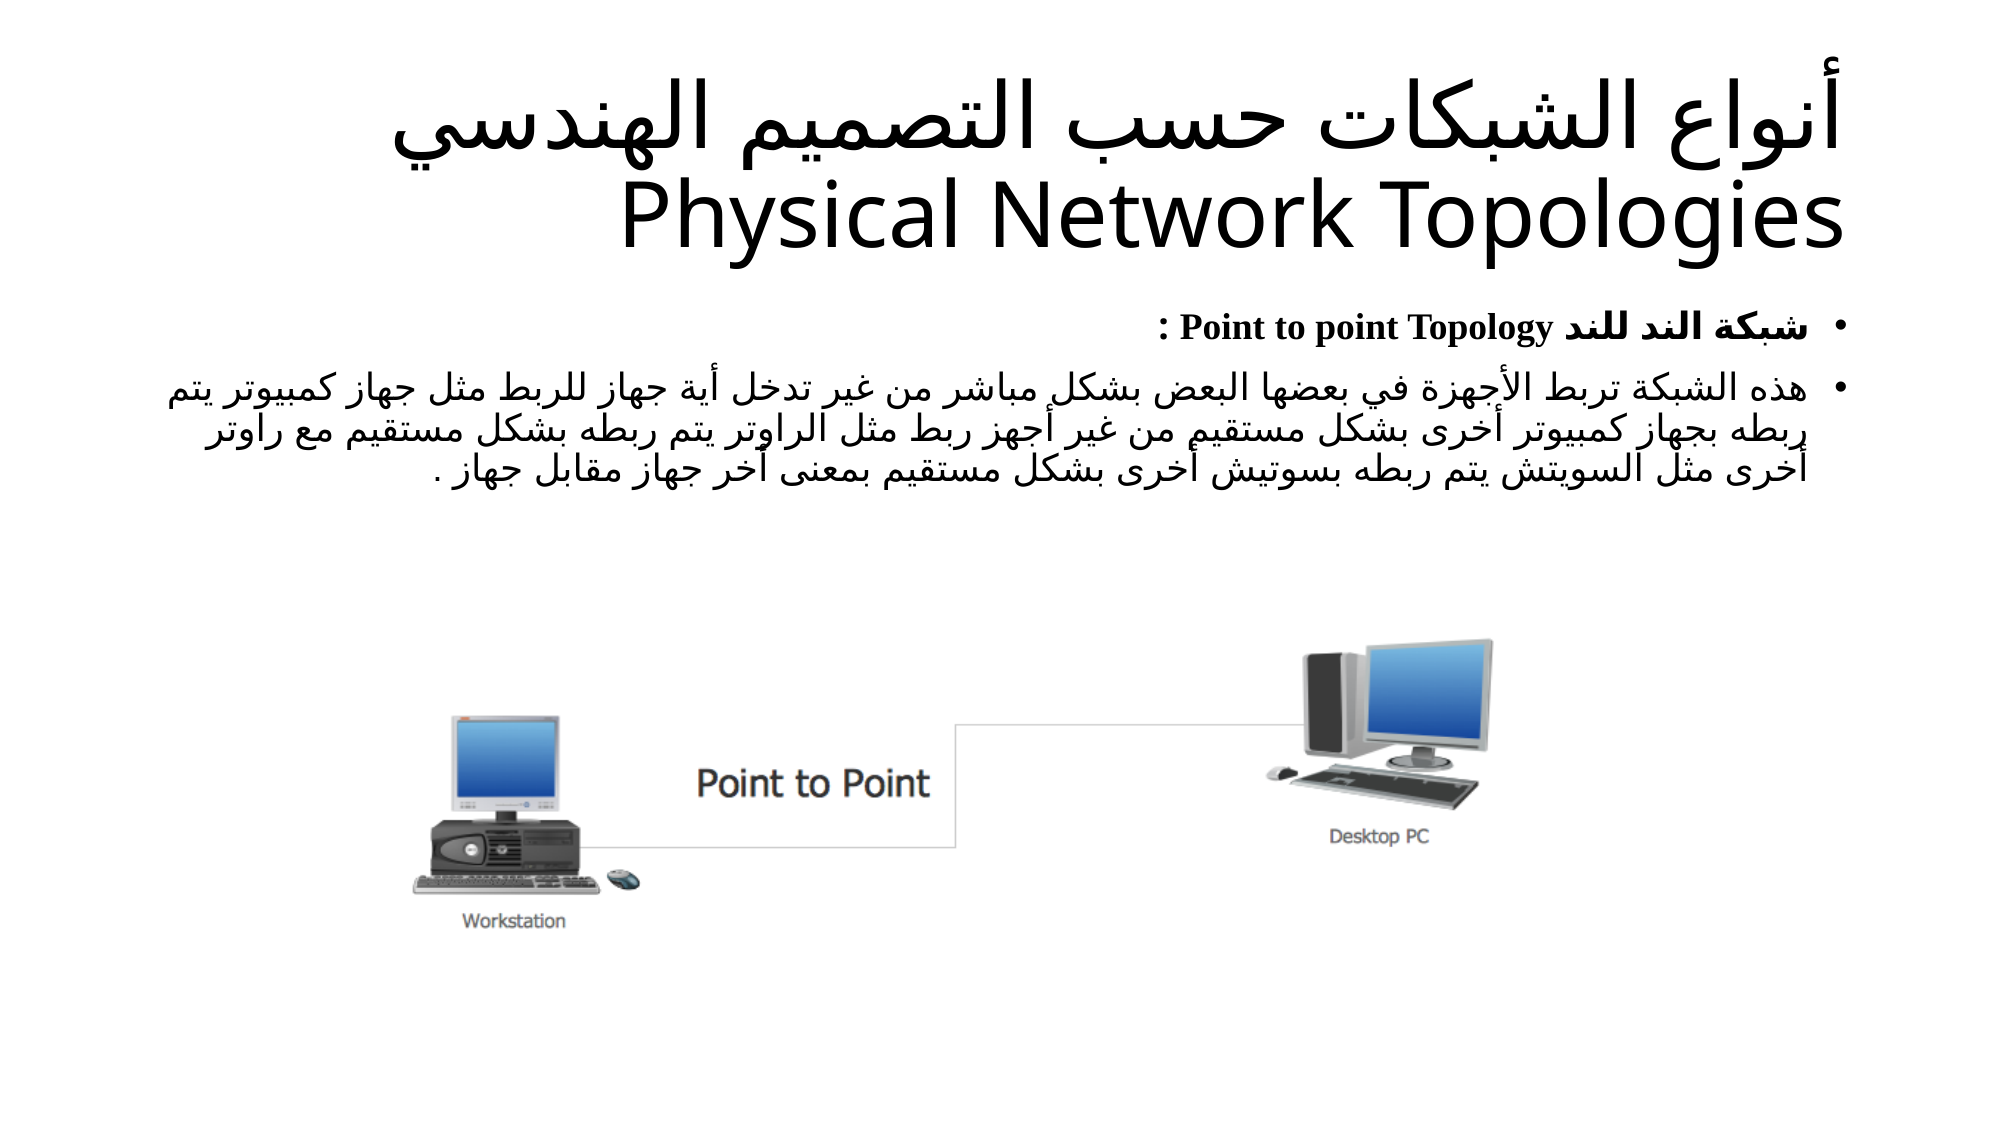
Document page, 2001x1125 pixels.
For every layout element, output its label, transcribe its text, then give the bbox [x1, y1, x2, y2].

picture [357, 562, 1574, 1014]
title أنواع الشبكات حسب التصميم الهندسي Physical Network Topologies [137, 59, 1863, 278]
list شبكة الند للند Point to point Topology : هذه الشبكة تربط الأجهزة في بعضها البعض بشكل مباشر من غير تدخل أية جهاز للربط مثل جهاز كمبيوتر يتم ربطه بجهاز كمبيوتر أخرى بشكل مستقيم من غير أجهز ربط مثل الراوتر يتم ربطه بشكل مستقيم مع راوتر أخرى مثل السويتش يتم ربطه بسوتيش أخرى بشكل مستقيم بمعنى أخر جهاز مقابل جهاز . [137, 299, 1863, 1014]
